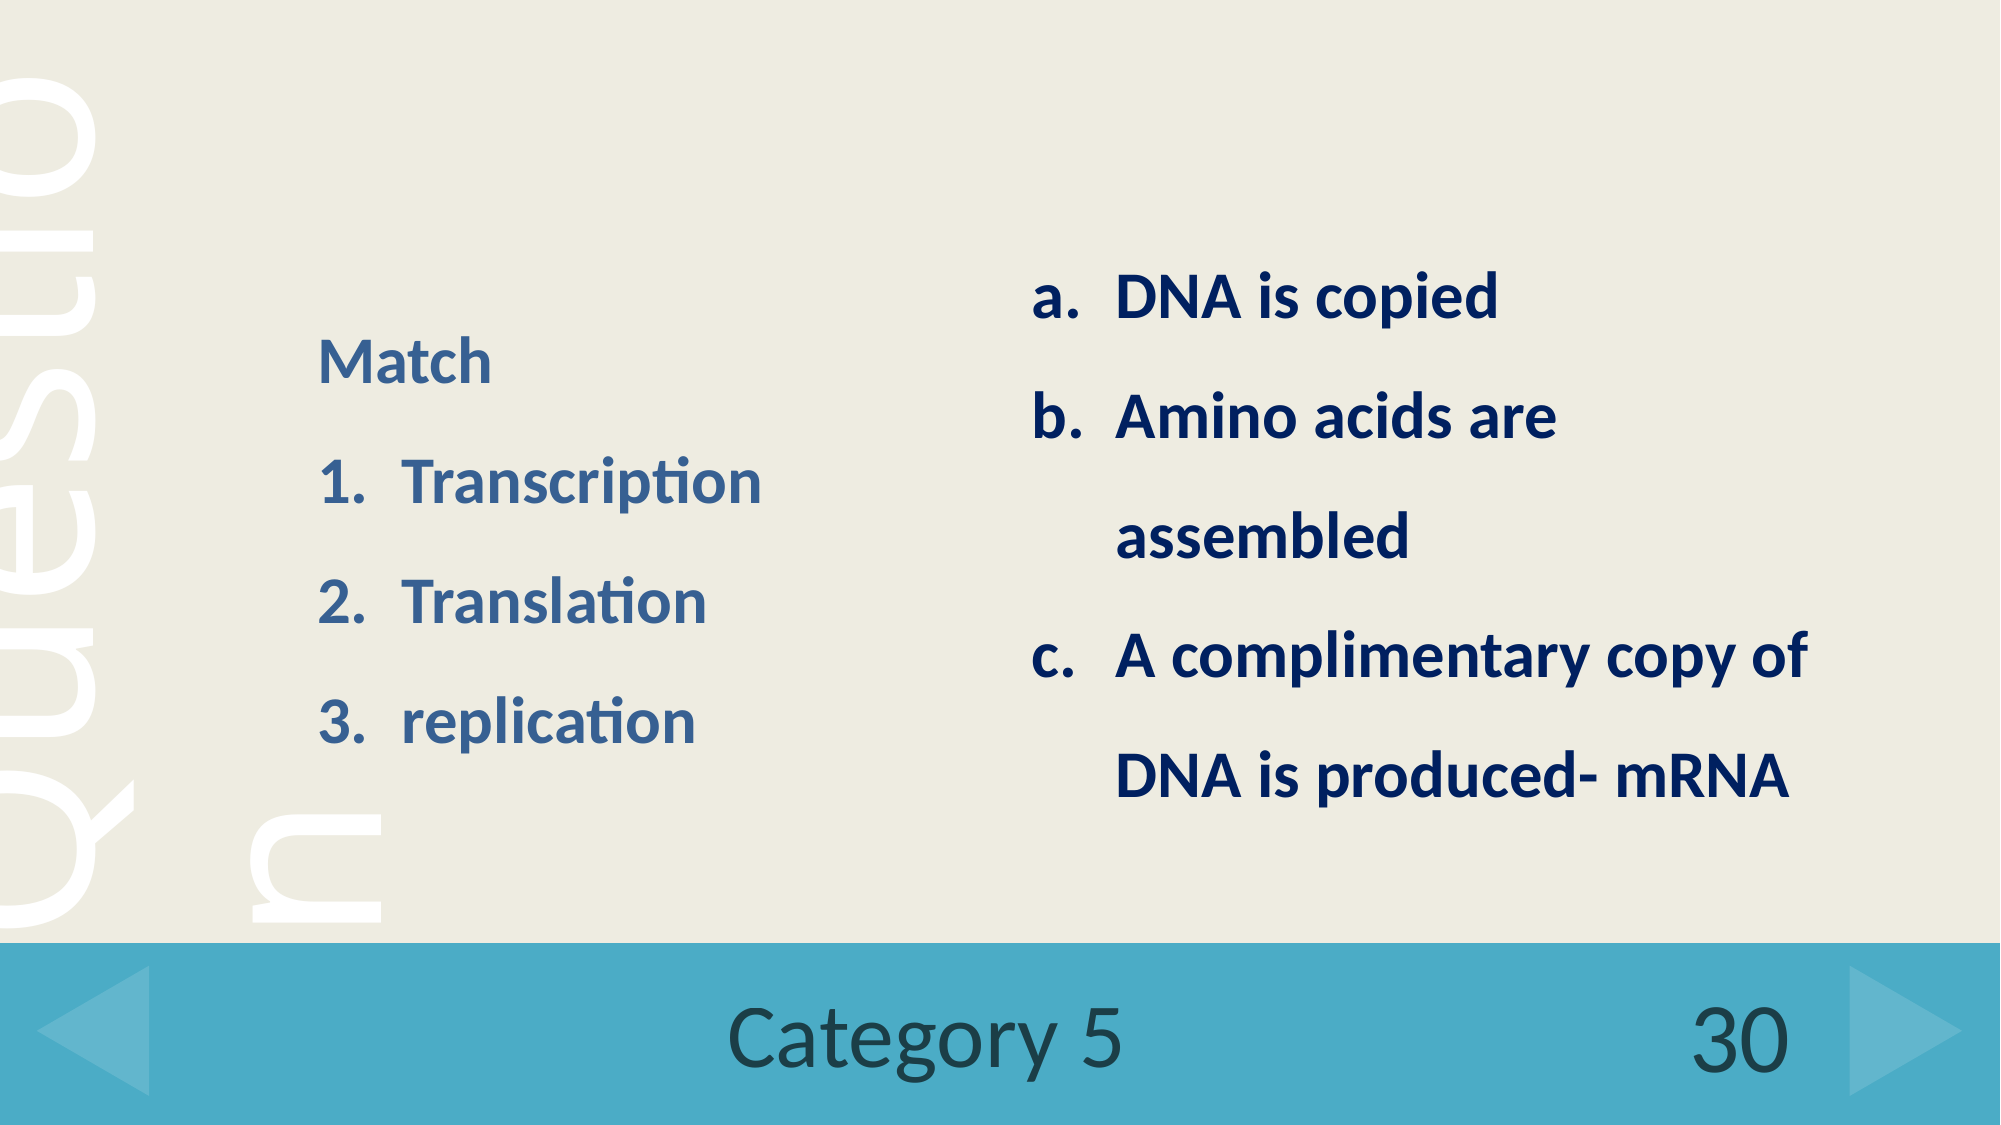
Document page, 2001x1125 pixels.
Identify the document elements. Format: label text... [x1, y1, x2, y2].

title Category 5 [26, 937, 1827, 1125]
list Match Transcription Translation replication [302, 161, 1881, 874]
text_box DNA is copied Amino acids are assembled A complimentary copy of DNA is produced- mRNA [1016, 204, 1871, 819]
